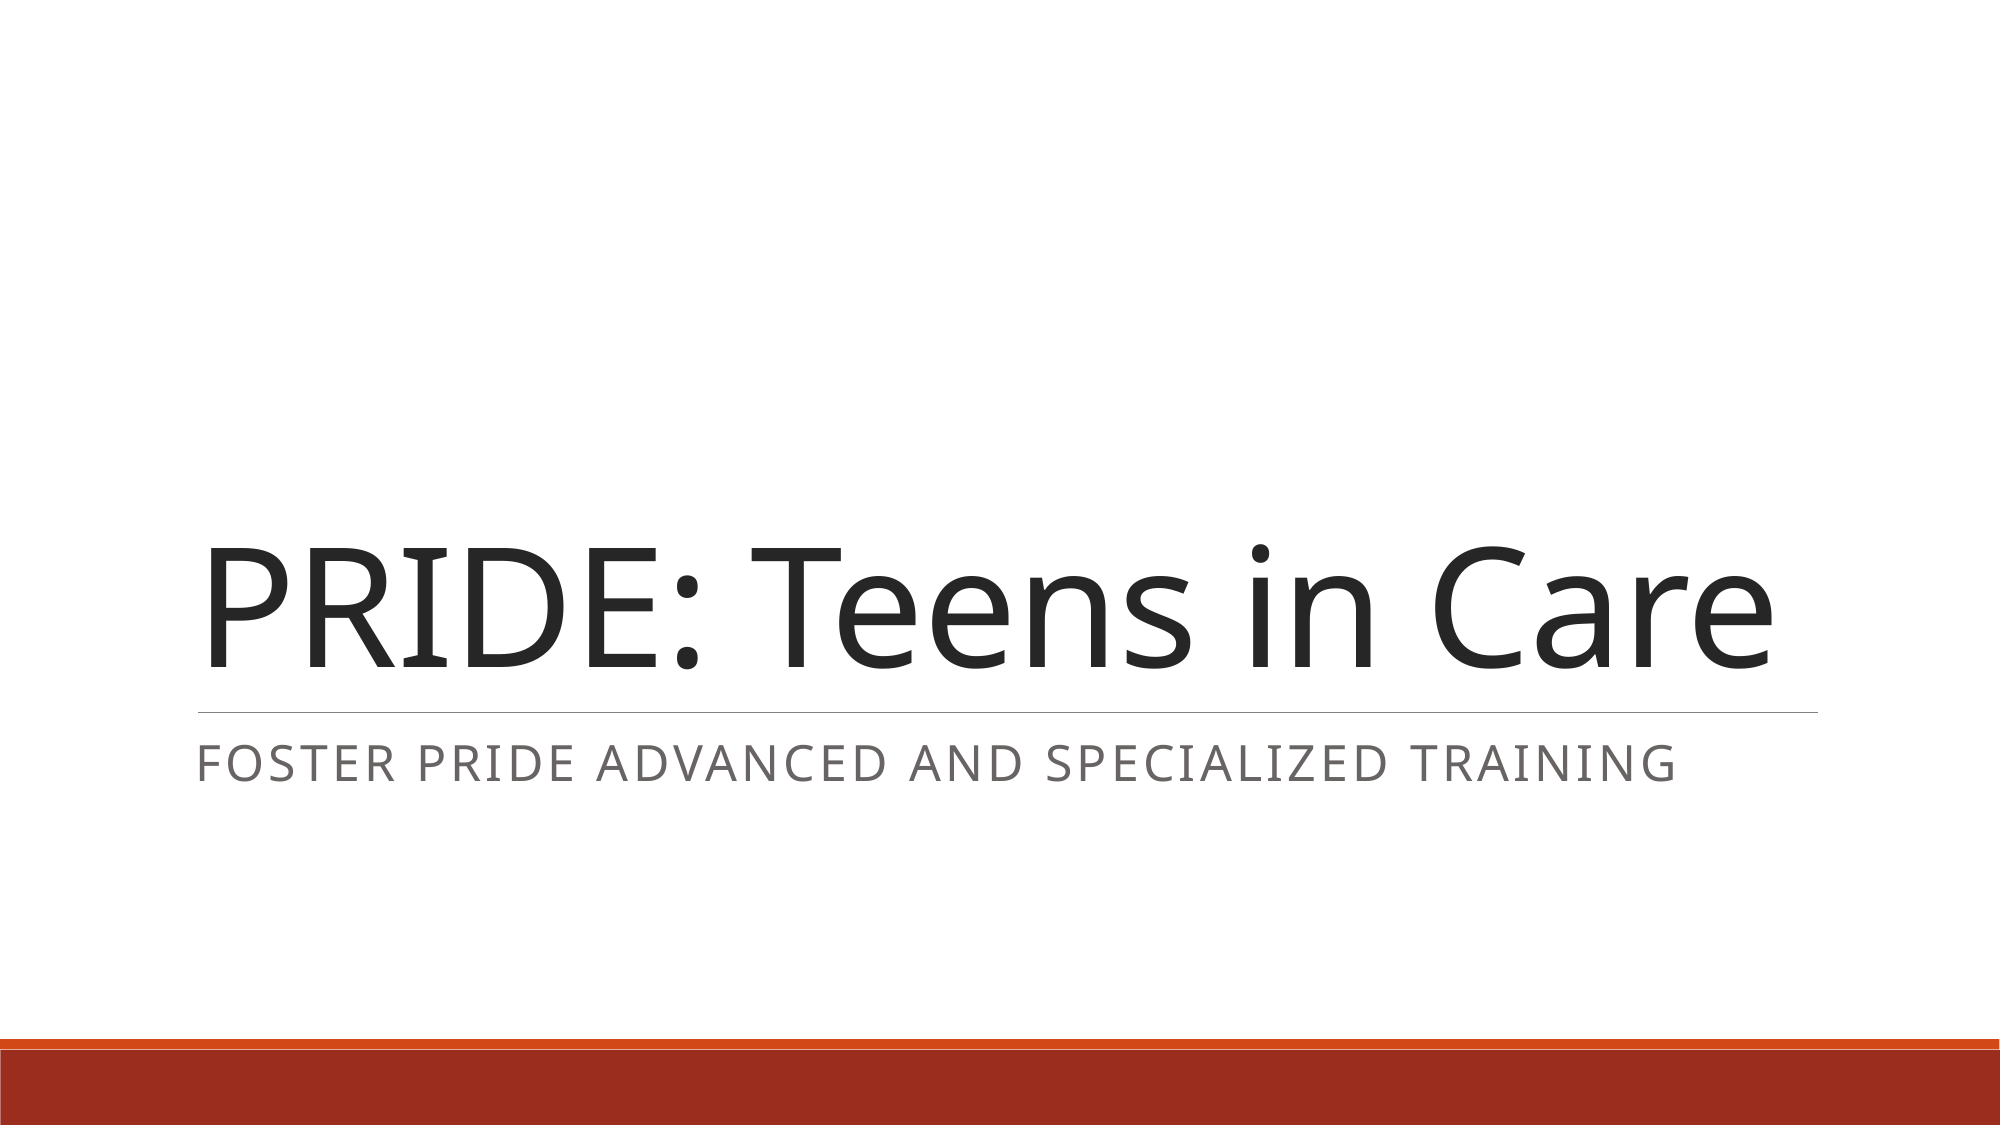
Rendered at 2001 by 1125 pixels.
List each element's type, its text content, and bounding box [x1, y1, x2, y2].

title PRIDE: Teens in Care [180, 124, 1830, 710]
subtitle Foster PRIDE Advanced and Specialized Training [180, 730, 1831, 919]
